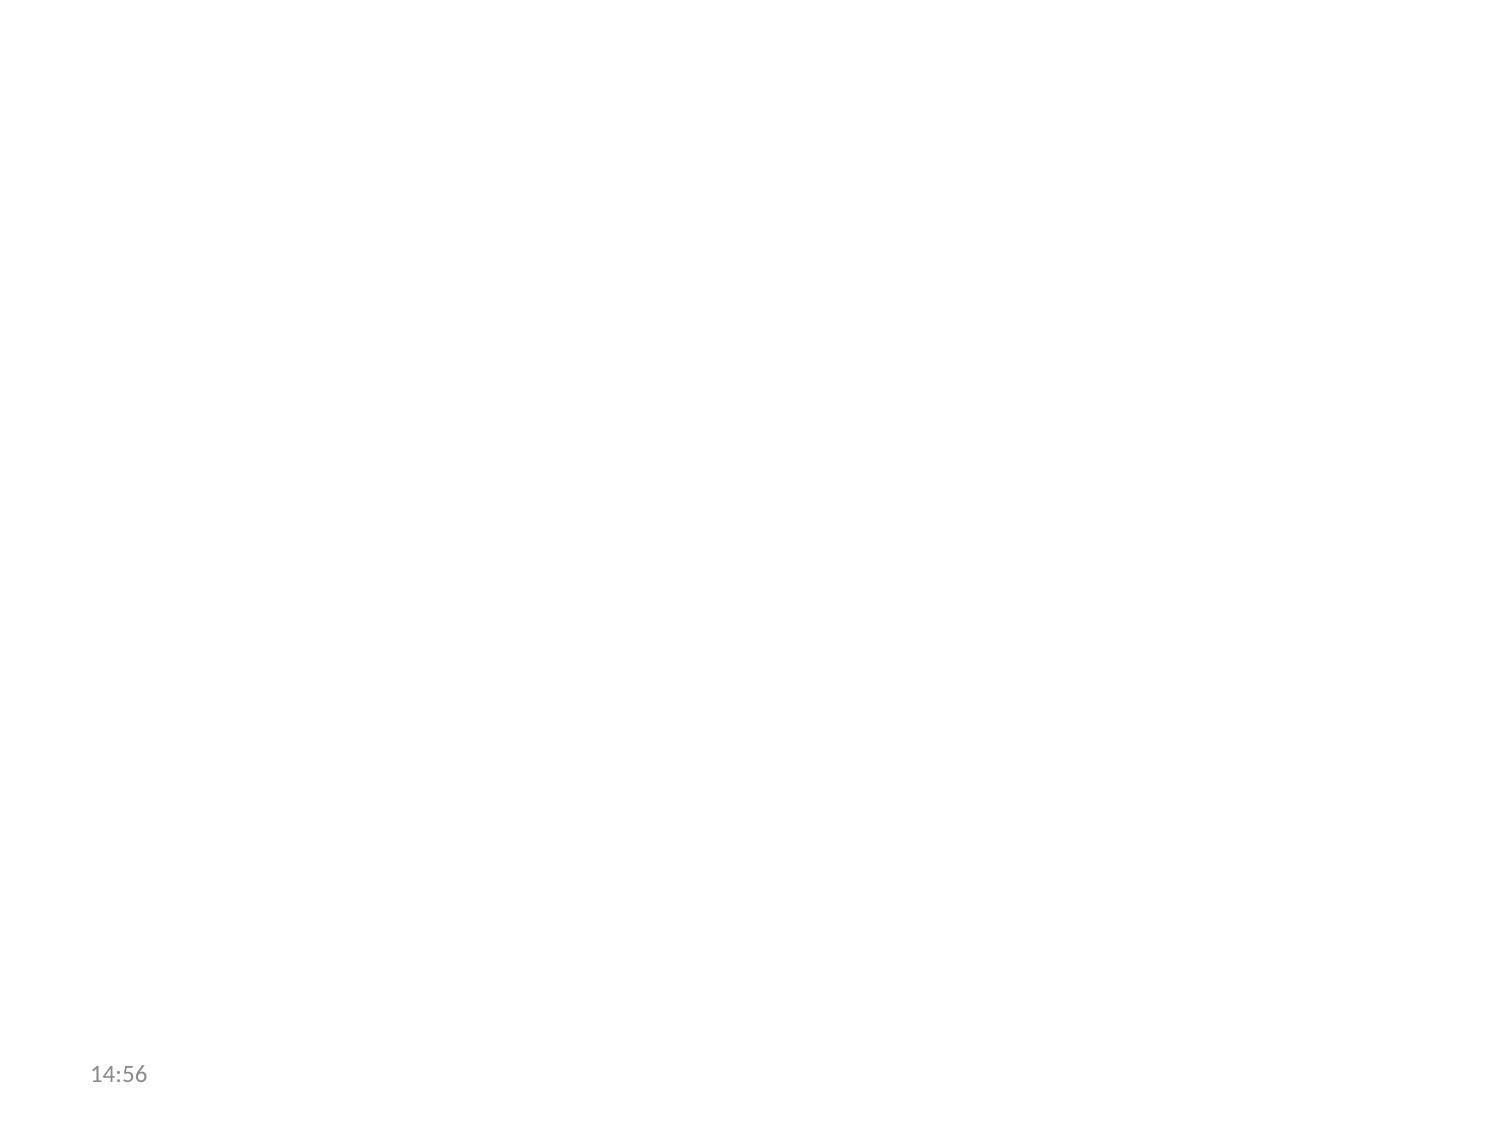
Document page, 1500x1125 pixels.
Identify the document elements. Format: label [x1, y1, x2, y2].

slide_number [75, 1042, 425, 1103]
